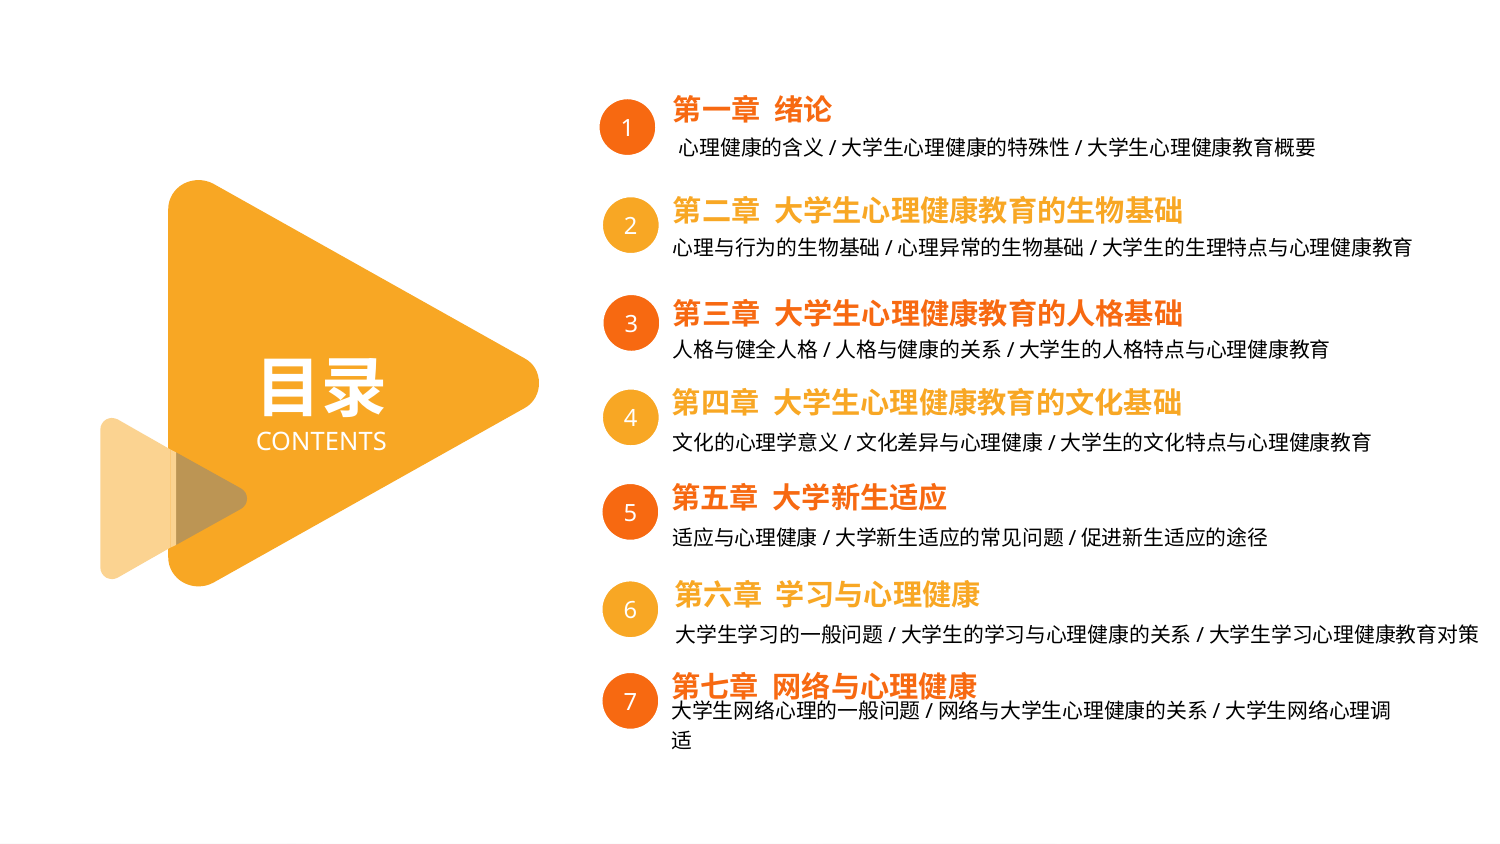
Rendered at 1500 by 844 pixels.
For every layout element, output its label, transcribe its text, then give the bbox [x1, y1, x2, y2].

text_box 大学生网络心理的一般问题/网络与大学生心理健康的关系/大学生网络心理调适 [671, 693, 1402, 753]
text_box 适应与心理健康/大学新生适应的常见问题/促进新生适应的途径 [672, 504, 1403, 564]
text_box 心理与行为的生物基础/心理异常的生物基础/大学生的生理特点与心理健康教育 [672, 221, 1462, 269]
text_box 心理健康的含义/大学生心理健康的特殊性/大学生心理健康教育概要 [678, 114, 1431, 174]
text_box 第三章 大学生心理健康教育的人格基础 [672, 300, 1112, 327]
text_box 1 [596, 96, 659, 159]
text_box 5 [599, 480, 662, 543]
text_box 第五章 大学新生适应 [671, 484, 1111, 514]
text_box 人格与健全人格/人格与健康的关系/大学生的人格特点与心理健康教育 [672, 327, 1403, 366]
text_box 第二章 大学生心理健康教育的生物基础 [672, 197, 1112, 221]
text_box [100, 417, 248, 580]
text_box 4 [599, 386, 662, 449]
text_box 2 [599, 194, 662, 257]
text_box 6 [599, 578, 662, 641]
text_box 3 [600, 291, 663, 354]
text_box 第七章 网络与心理健康 [671, 673, 1111, 693]
text_box 第六章 学习与心理健康 [674, 581, 1114, 612]
text_box 大学生学习的一般问题/大学生的学习与心理健康的关系/大学生学习心理健康教育对策 [675, 601, 1500, 662]
text_box 第一章 绪论 [672, 96, 871, 126]
text_box 7 [599, 669, 662, 732]
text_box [235, 344, 408, 456]
text_box 第四章 大学生心理健康教育的文化基础 [671, 389, 1111, 420]
text_box [168, 180, 539, 562]
text_box 文化的心理学意义/文化差异与心理健康/大学生的文化特点与心理健康教育 [672, 410, 1403, 470]
